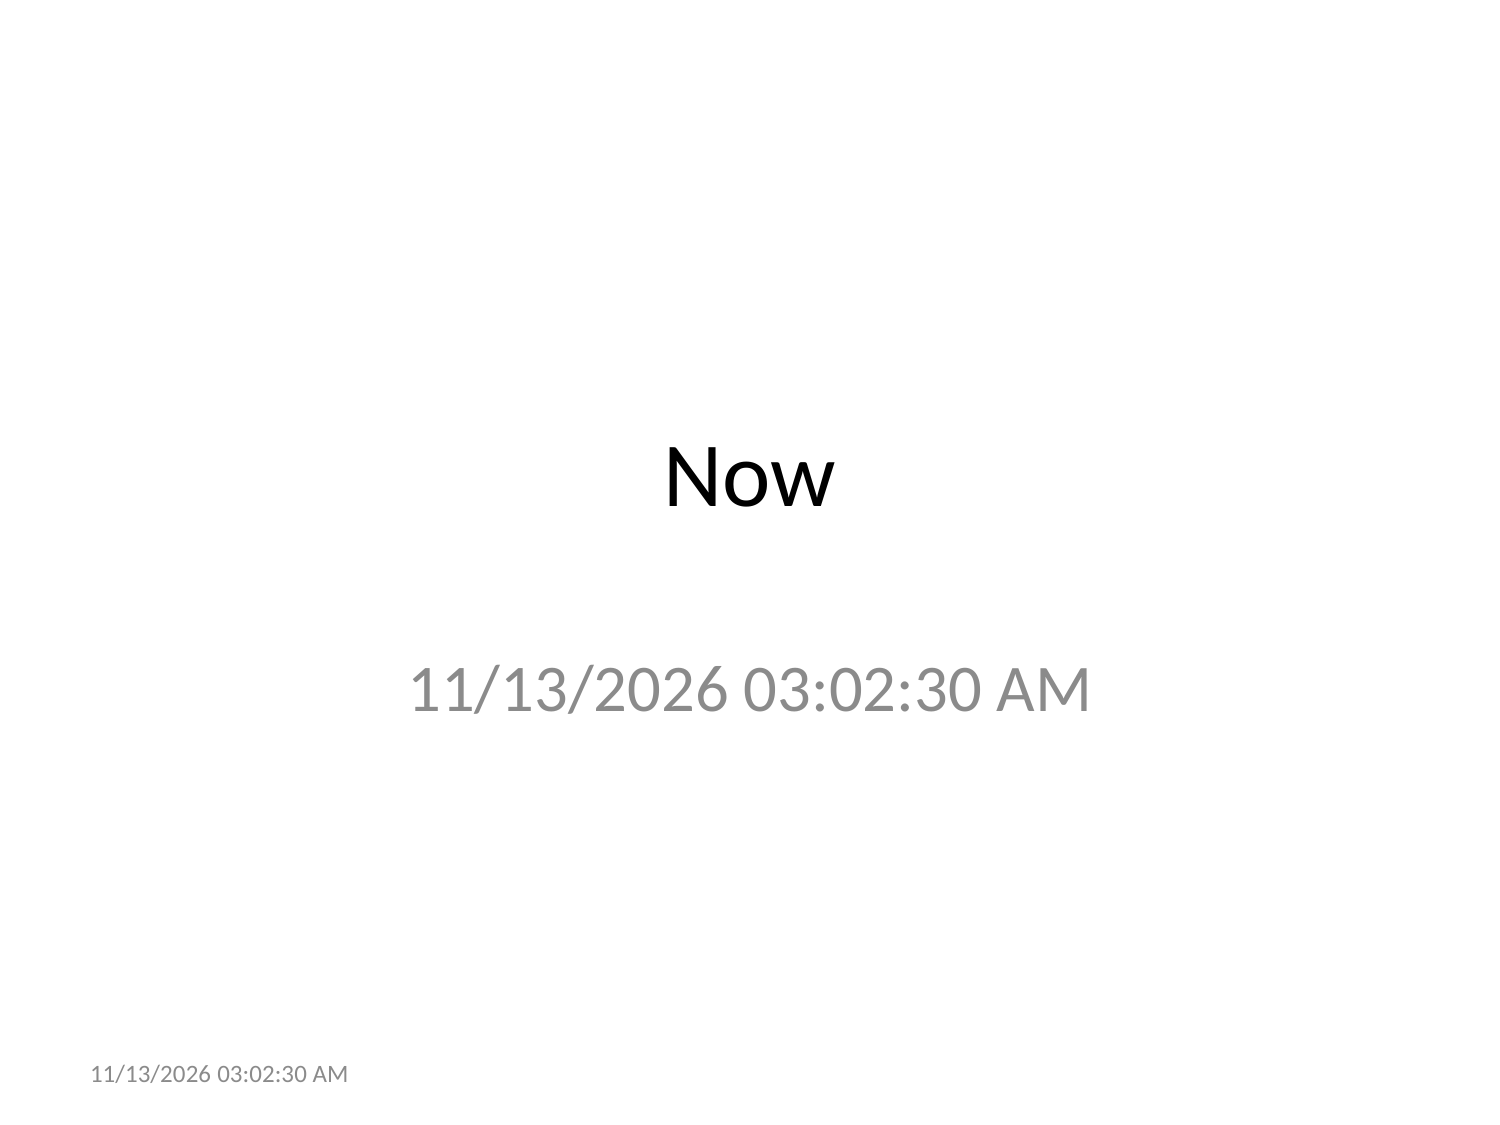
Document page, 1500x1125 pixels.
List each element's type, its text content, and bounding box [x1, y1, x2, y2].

subtitle 2011-12-19 10:20:04 AM [225, 637, 1275, 925]
title Now [112, 349, 1388, 591]
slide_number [75, 1042, 425, 1103]
